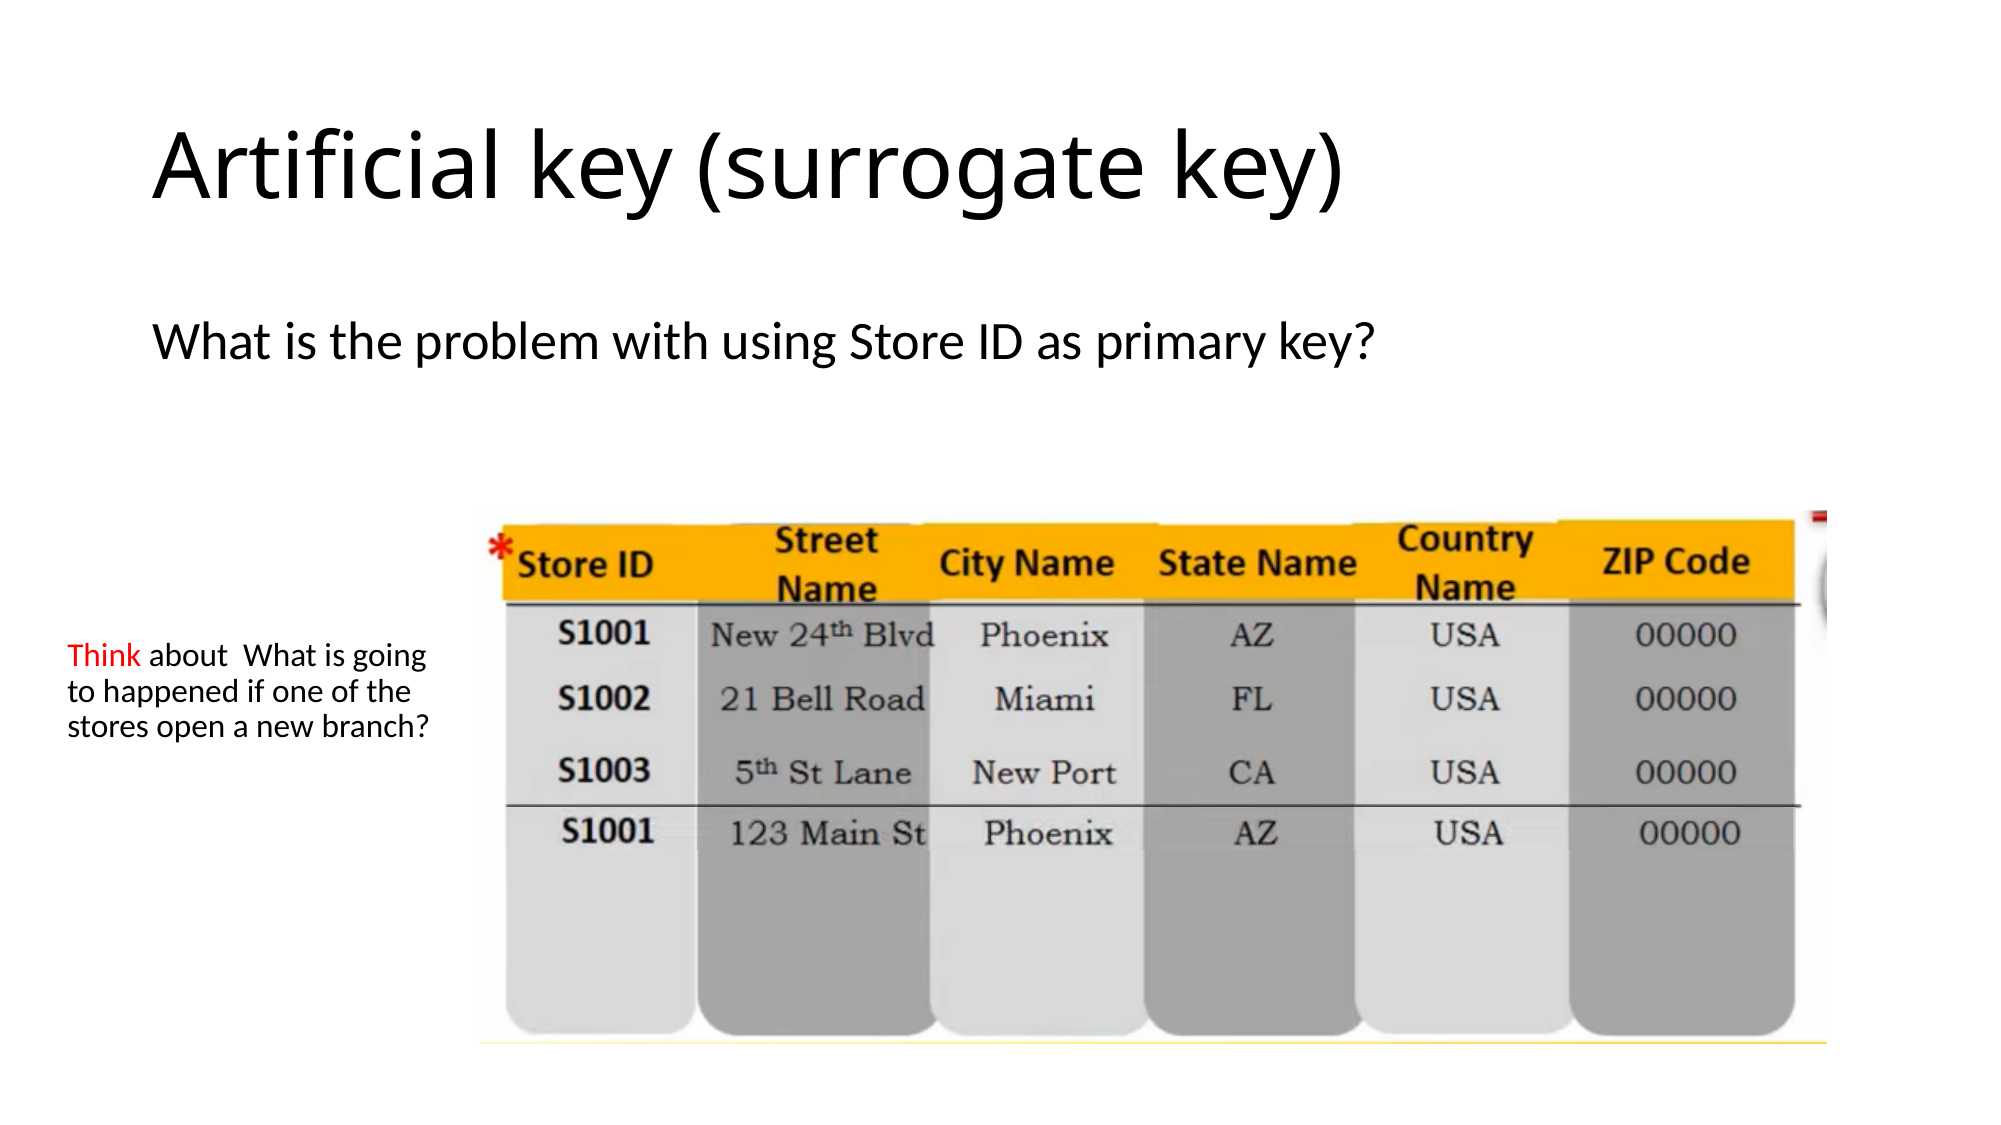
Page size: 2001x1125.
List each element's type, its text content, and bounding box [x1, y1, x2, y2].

text_box Think about What is going to happened if one of the stores open a new branch? [52, 630, 456, 757]
list What is the problem with using Store ID as primary key? [137, 305, 1401, 432]
title Artificial key (surrogate key) [137, 59, 1863, 278]
picture [479, 510, 1827, 1044]
